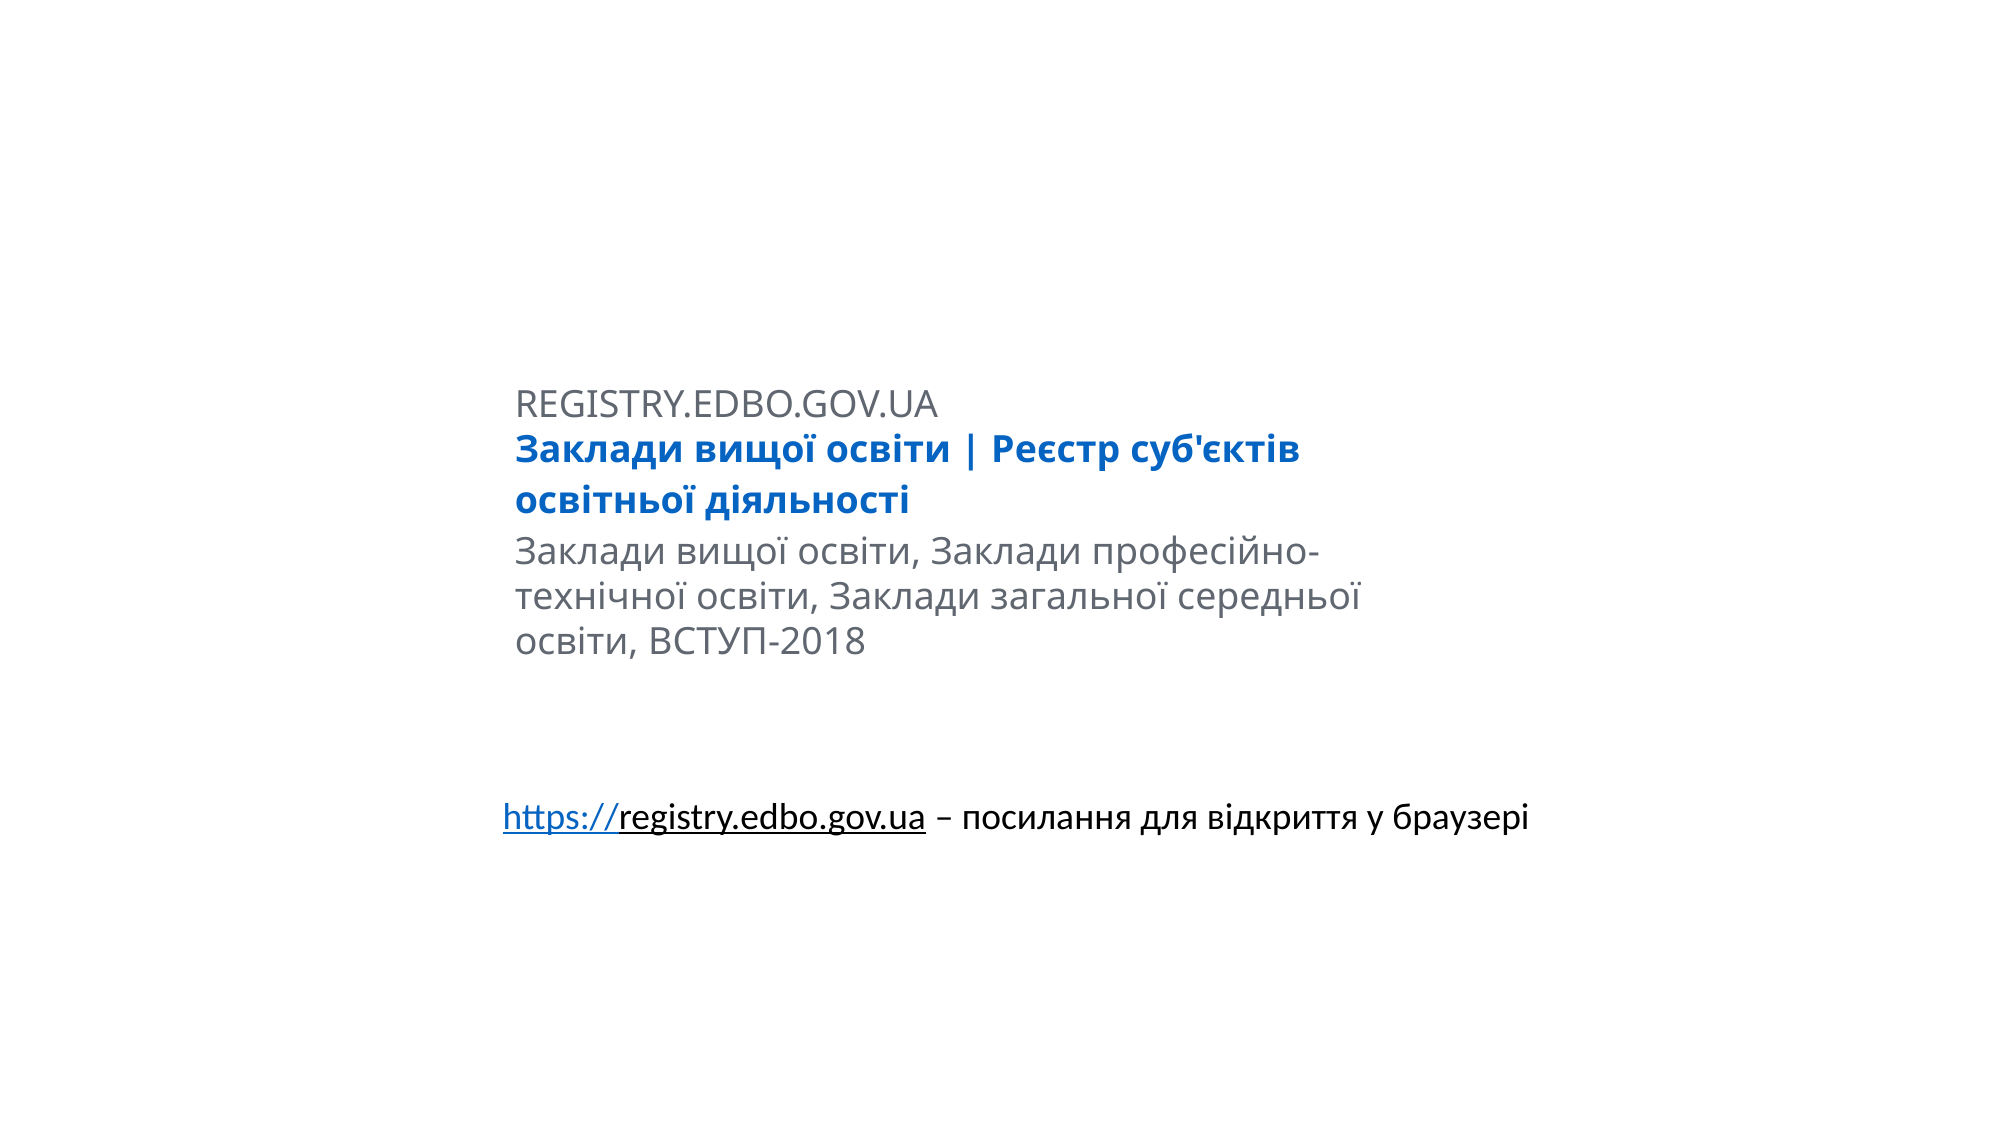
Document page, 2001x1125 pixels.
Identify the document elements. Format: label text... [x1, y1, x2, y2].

text_box REGISTRY.EDBO.GOV.UA Заклади вищої освіти | Реєстр суб'єктів освітньої діяльності Заклади вищої освіти, Заклади професійно-технічної освіти, Заклади загальної середньої освіти, ВСТУП-2018 [500, 373, 1500, 715]
text_box https://registry.edbo.gov.ua – посилання для відкриття у браузері [487, 784, 1546, 845]
